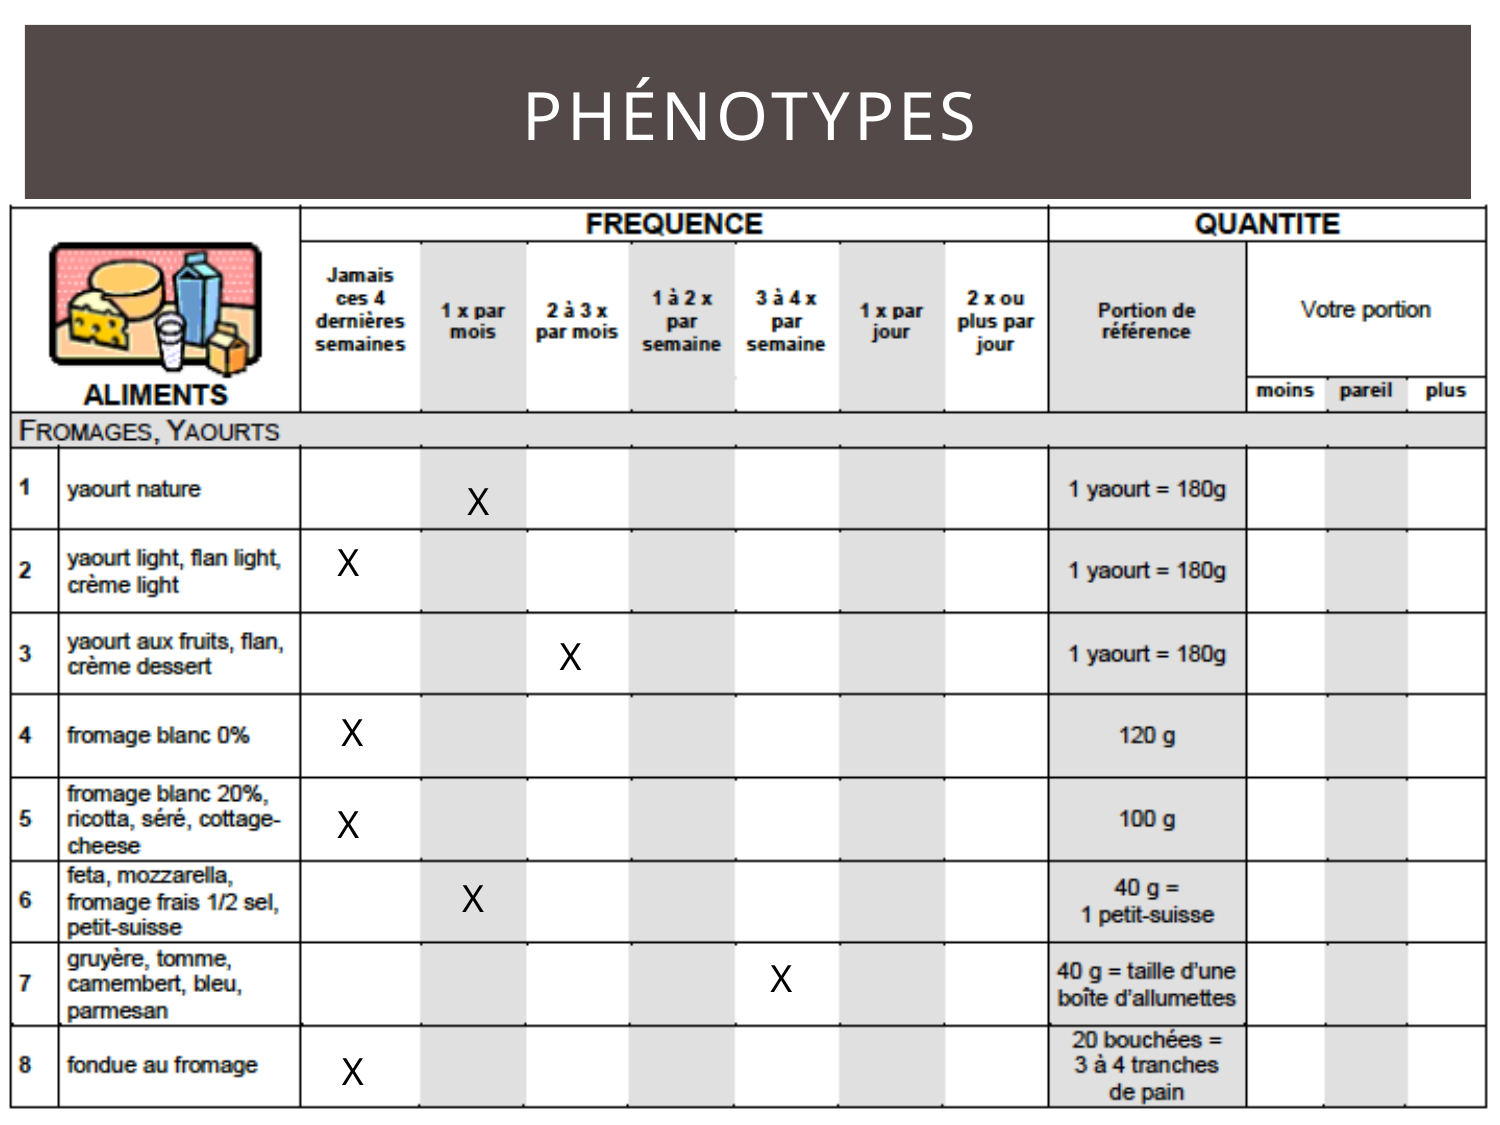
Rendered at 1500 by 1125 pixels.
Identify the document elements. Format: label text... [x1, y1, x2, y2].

title Phénotypes [62, 26, 1438, 198]
picture [5, 199, 1494, 1113]
